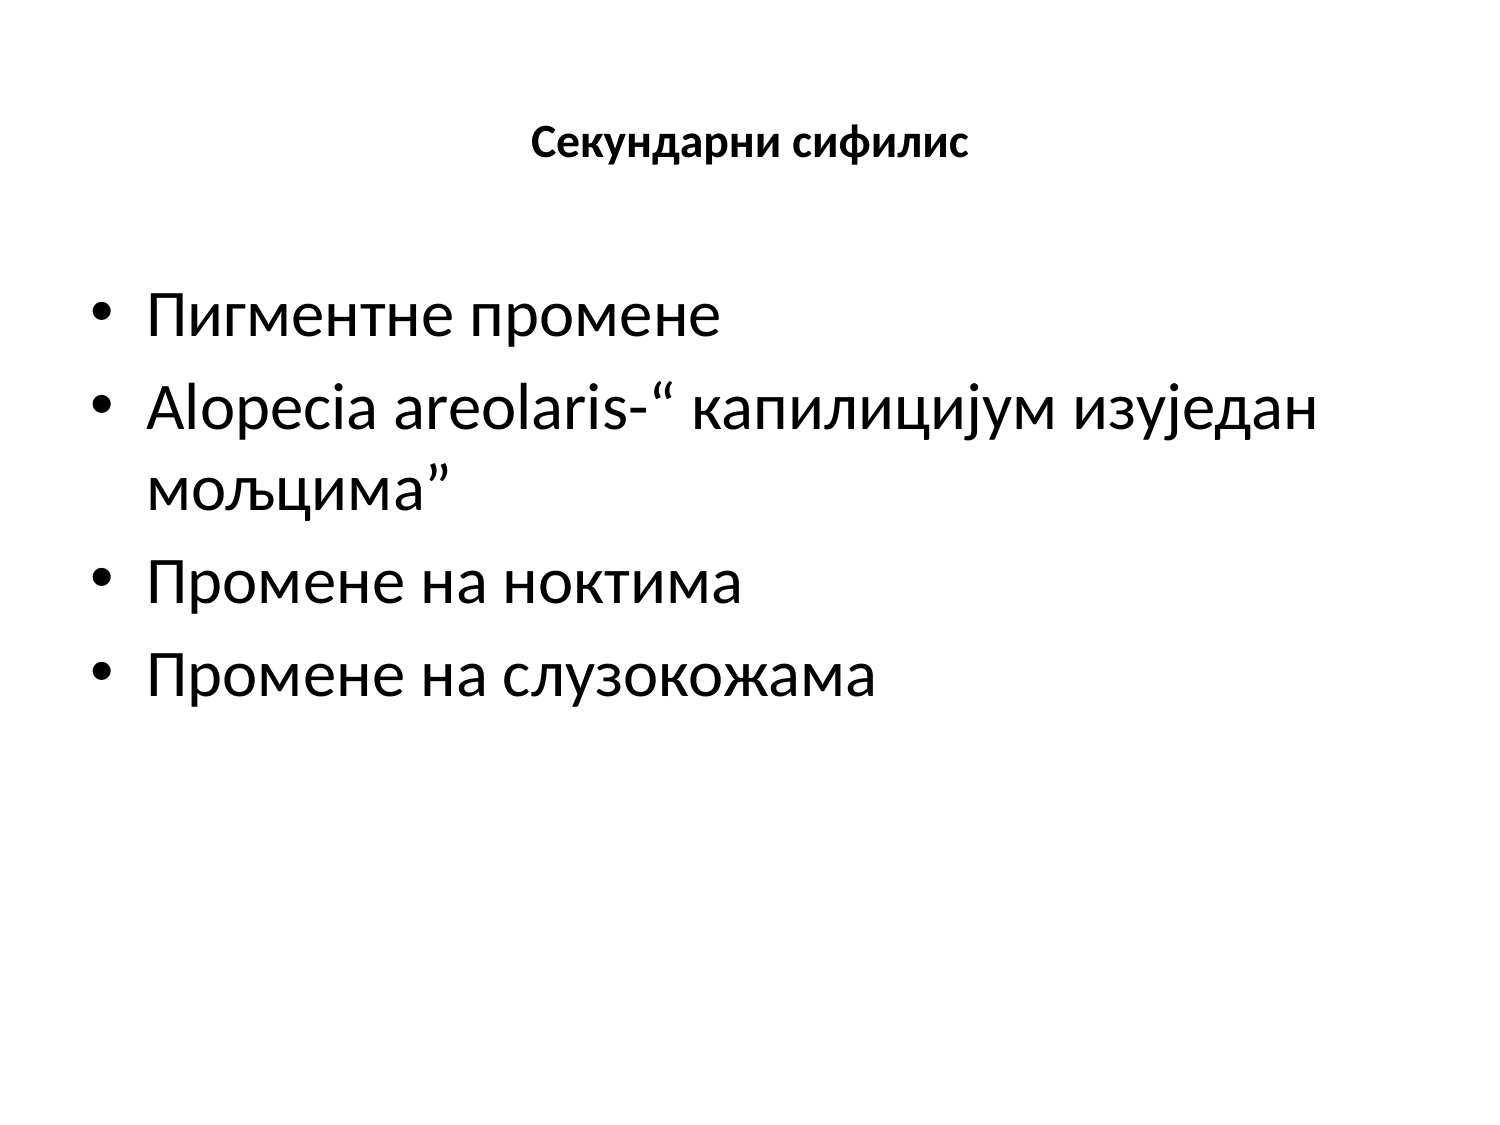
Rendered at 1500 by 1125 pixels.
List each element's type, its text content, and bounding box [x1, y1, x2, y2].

title Секундарни сифилис [75, 45, 1425, 233]
list Пигментне промене Alopecia areolaris-“ капилицијум изуједан мољцима” Промене на ноктима Промене на слузокожама [75, 262, 1425, 1005]
